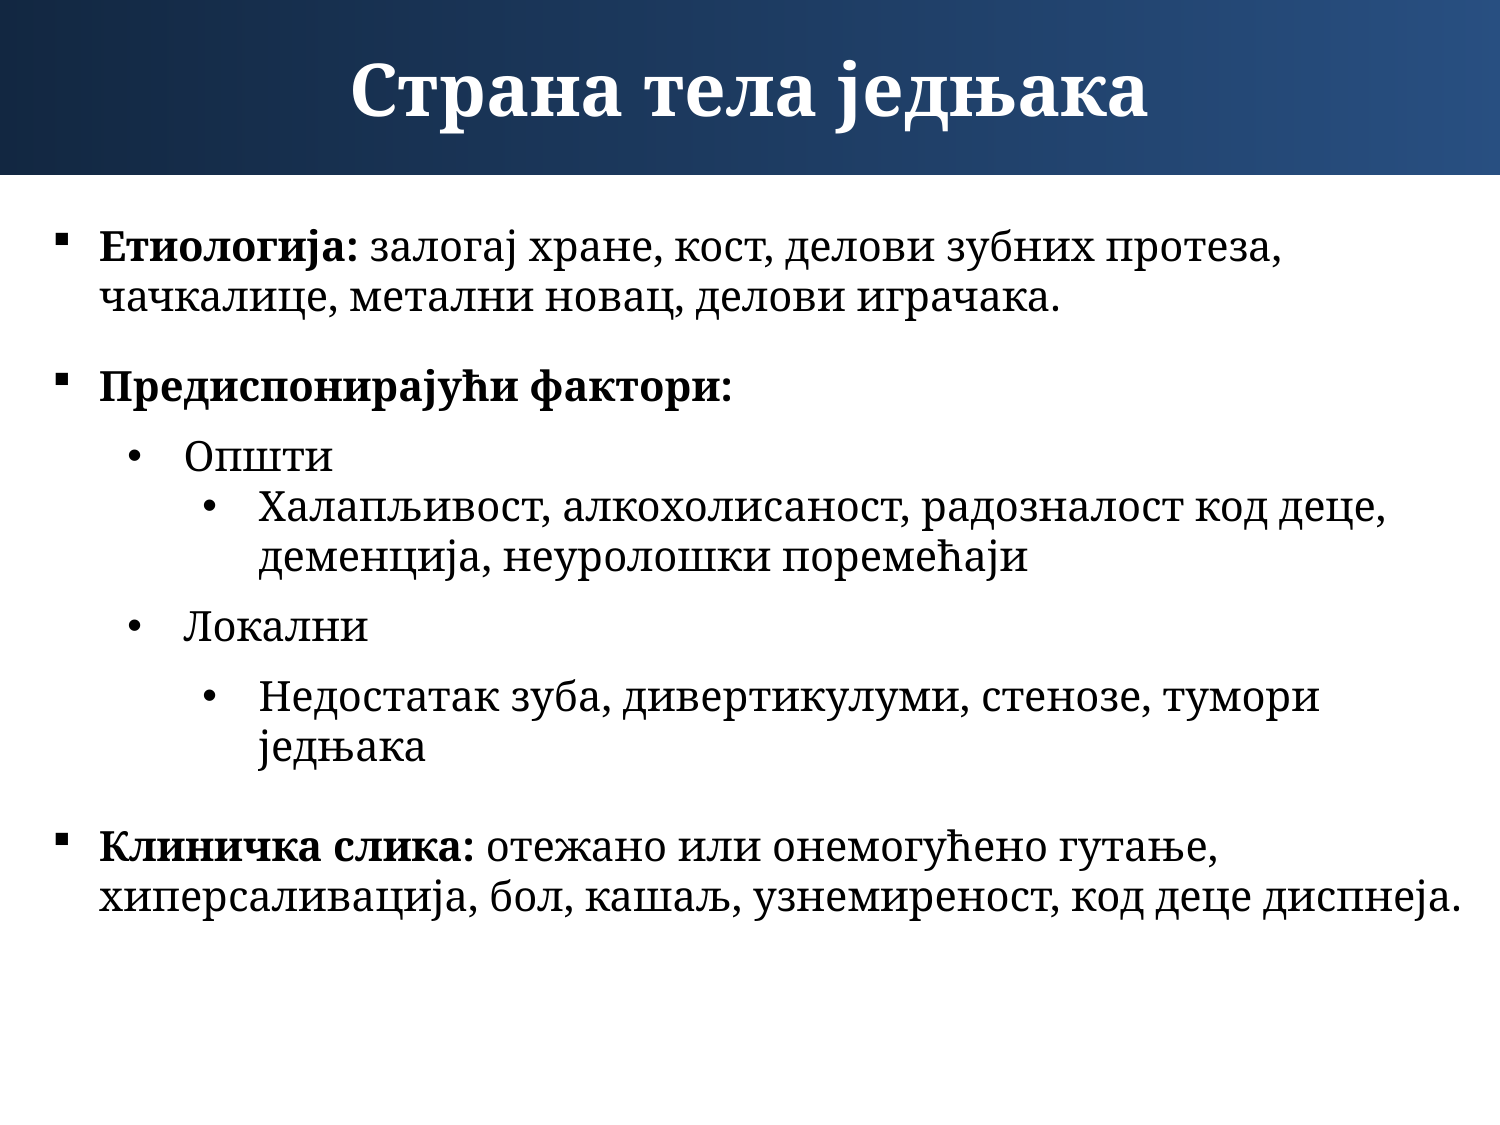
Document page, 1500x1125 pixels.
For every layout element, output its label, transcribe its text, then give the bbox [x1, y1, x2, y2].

text_box Страна тела једњака [0, 0, 1500, 176]
text_box Етиологија: залогај хране, кост, делови зубних протеза, чачкалице, метални новац, делови играчака. Предиспонирајући фактори: Општи Халапљивост, алкохолисаност, радозналост код деце, деменција, неуролошки поремећаји Локални Недостатак зуба, дивертикулуми, стенозе, тумори једњака Клиничка слика: отежано или онемогућено гутање, хиперсаливација, бол, кашаљ, узнемиреност, код деце диспнеја. [37, 212, 1488, 948]
